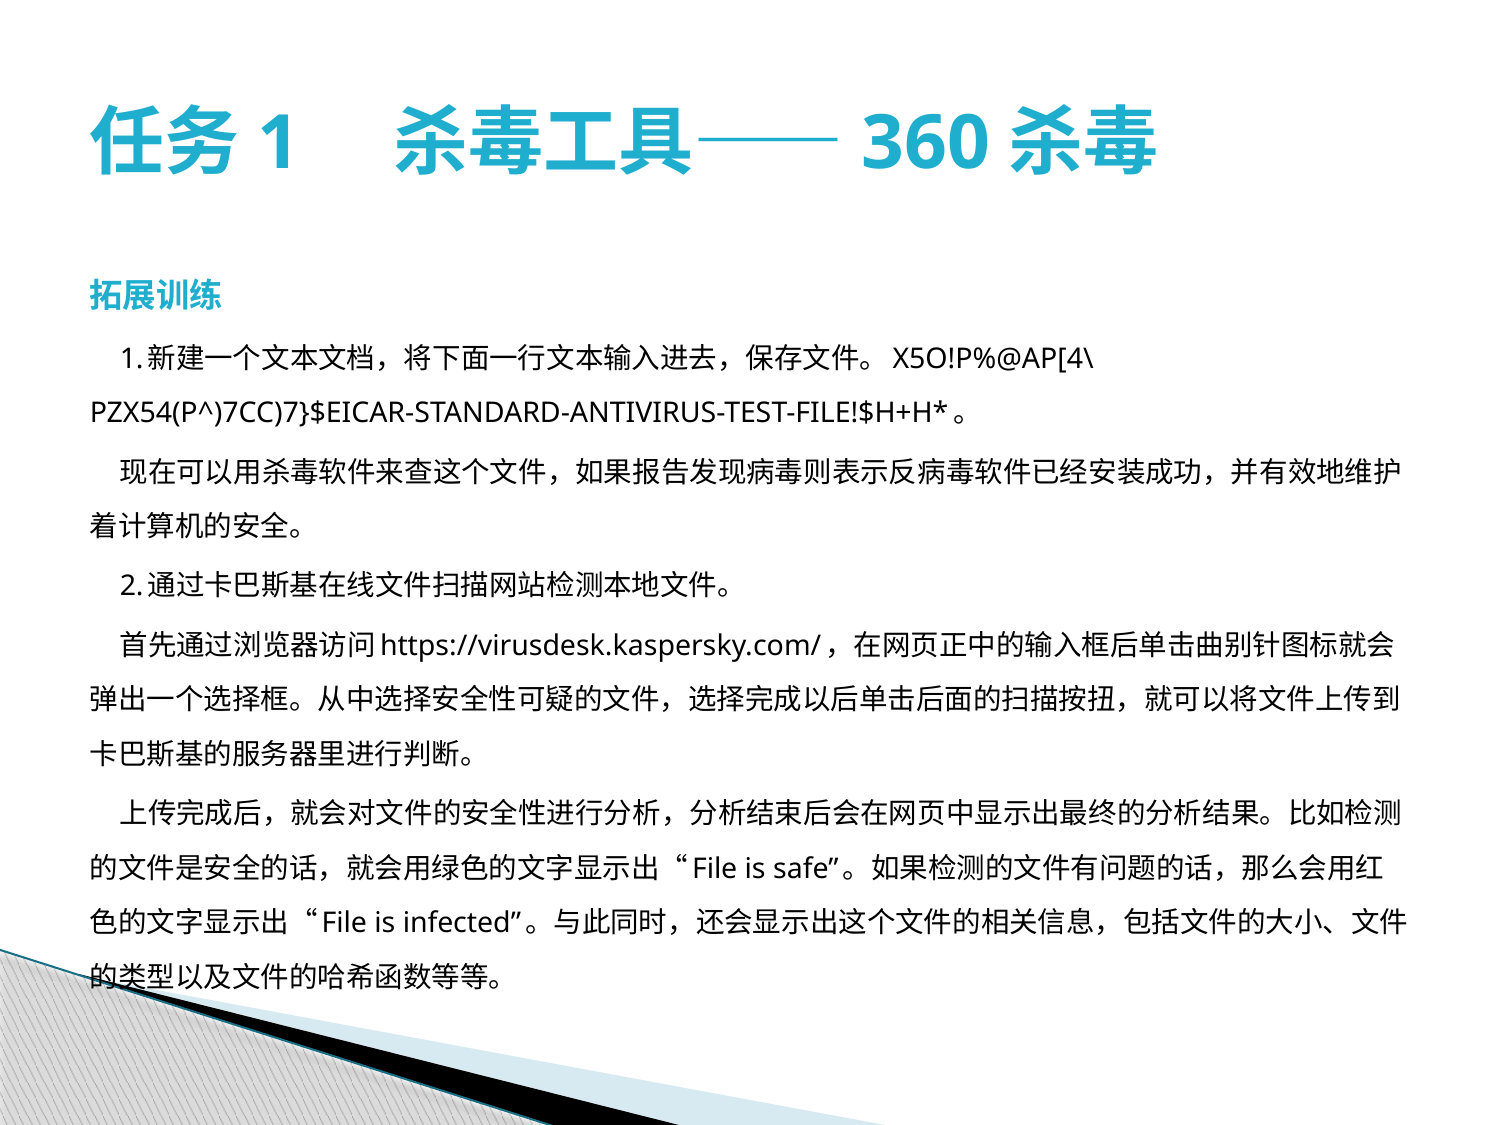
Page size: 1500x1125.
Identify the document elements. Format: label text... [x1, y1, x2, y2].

list 拓展训练 1.新建一个文本文档，将下面一行文本输入进去，保存文件。X5O!P%@AP[4\PZX54(P^)7CC)7}$EICAR-STANDARD-ANTIVIRUS-TEST-FILE!$H+H*。 现在可以用杀毒软件来查这个文件，如果报告发现病毒则表示反病毒软件已经安装成功，并有效地维护着计算机的安全。 2.通过卡巴斯基在线文件扫描网站检测本地文件。 首先通过浏览器访问https://virusdesk.kaspersky.com/，在网页正中的输入框后单击曲别针图标就会弹出一个选择框。从中选择安全性可疑的文件，选择完成以后单击后面的扫描按扭，就可以将文件上传到卡巴斯基的服务器里进行判断。 上传完成后，就会对文件的安全性进行分析，分析结束后会在网页中显示出最终的分析结果。比如检测的文件是安全的话，就会用绿色的文字显示出“File is safe”。如果检测的文件有问题的话，那么会用红色的文字显示出“File is infected”。与此同时，还会显示出这个文件的相关信息，包括文件的大小、文件的类型以及文件的哈希函数等等。 [75, 243, 1425, 1012]
title 任务1 杀毒工具——360杀毒 [75, 45, 1425, 233]
